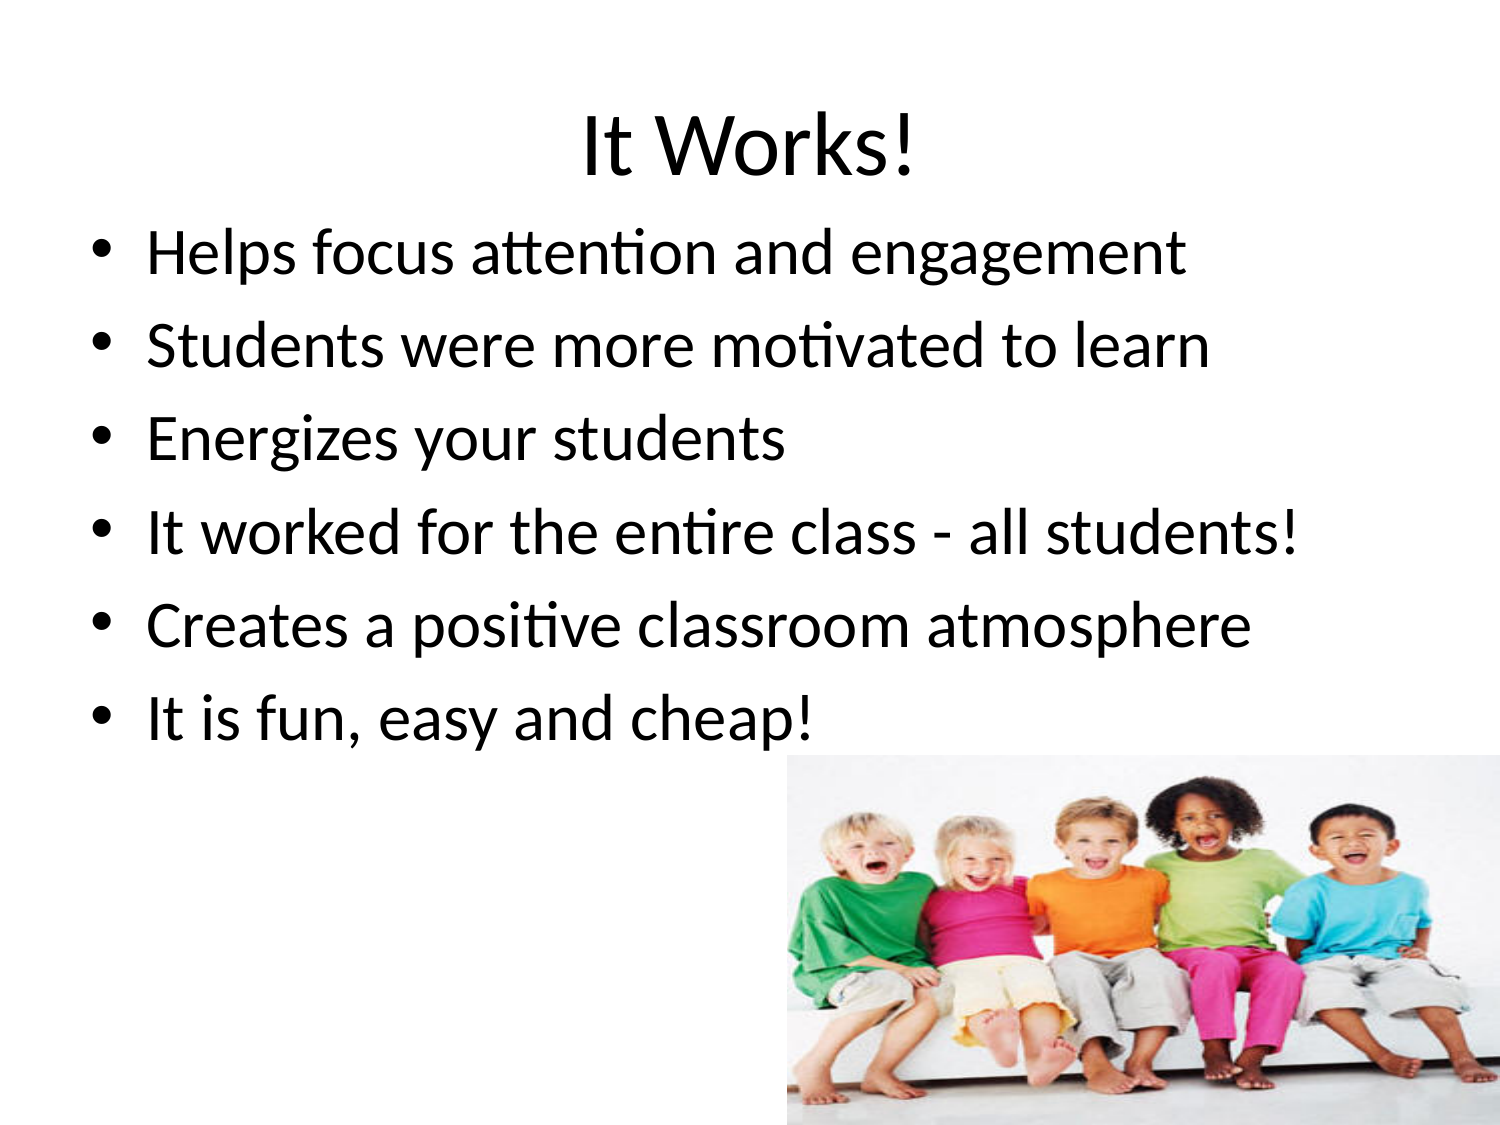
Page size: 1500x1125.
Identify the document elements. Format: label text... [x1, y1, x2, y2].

picture [787, 755, 1500, 1125]
list Helps focus attention and engagement Students were more motivated to learn Energizes your students It worked for the entire class - all students! Creates a positive classroom atmosphere It is fun, easy and cheap! [75, 200, 1425, 1005]
title It Works! [75, 45, 1425, 200]
